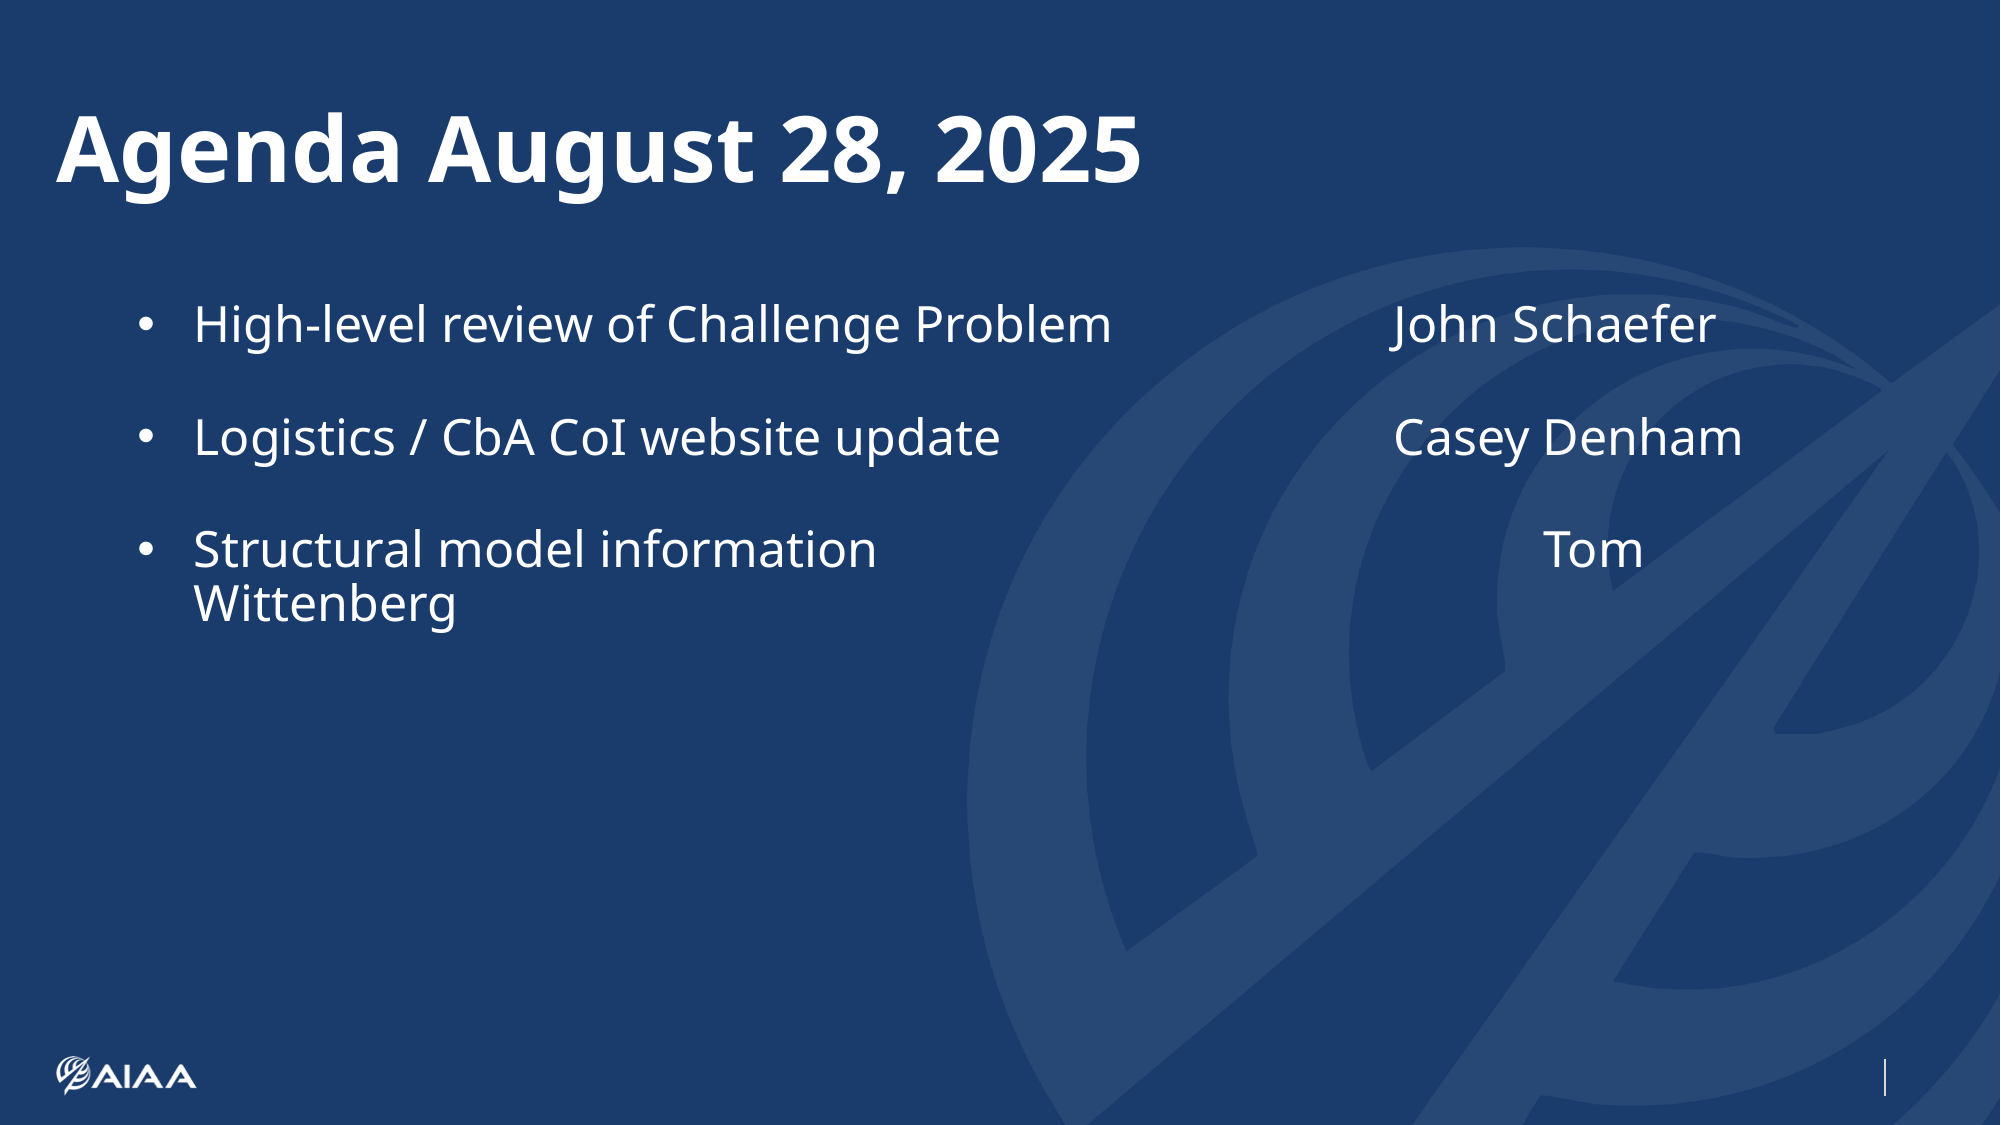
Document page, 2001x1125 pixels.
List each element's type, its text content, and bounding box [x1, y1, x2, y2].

list High-level review of Challenge Problem John Schaefer Logistics / CbA CoI website update Casey Denham Structural model information Tom Wittenberg [137, 299, 1863, 977]
picture [56, 1056, 197, 1096]
title Agenda August 28, 2025 [56, 59, 1942, 252]
